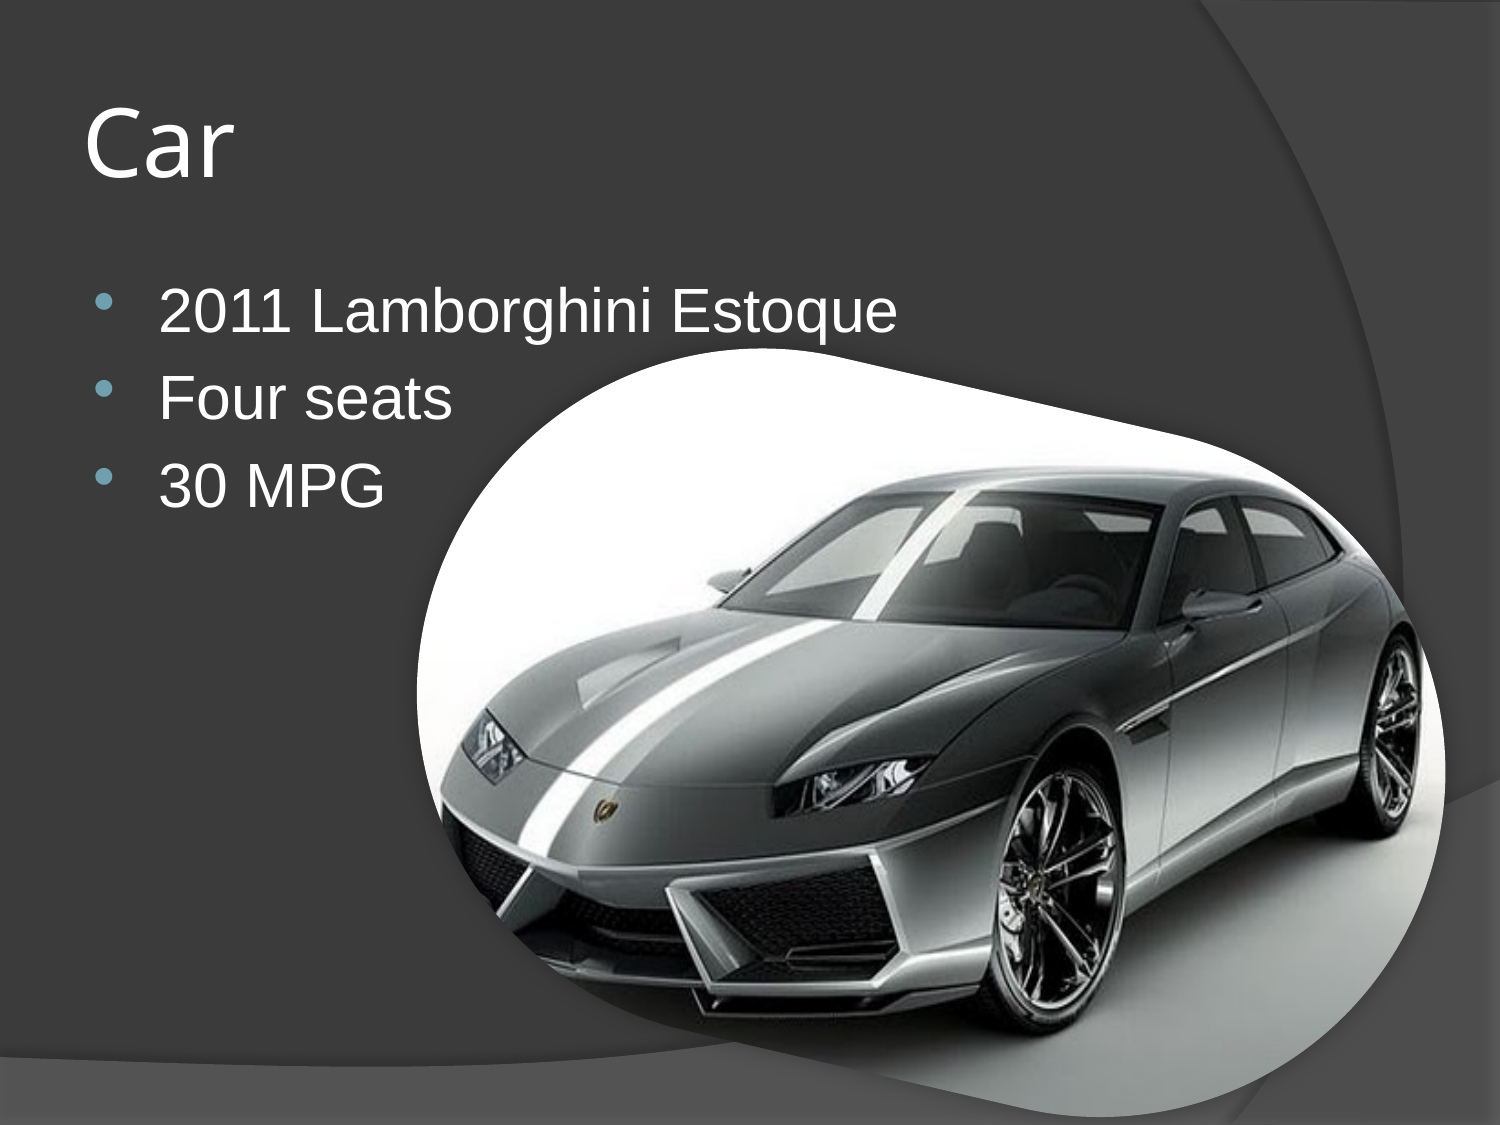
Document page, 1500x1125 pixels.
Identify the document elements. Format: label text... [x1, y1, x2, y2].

picture [618, 348, 939, 380]
picture [930, 1087, 1242, 1118]
list 2011 Lamborghini Estoque Four seats 30 MPG [75, 262, 1300, 1005]
title Car [75, 45, 1300, 233]
picture [412, 387, 1451, 1079]
